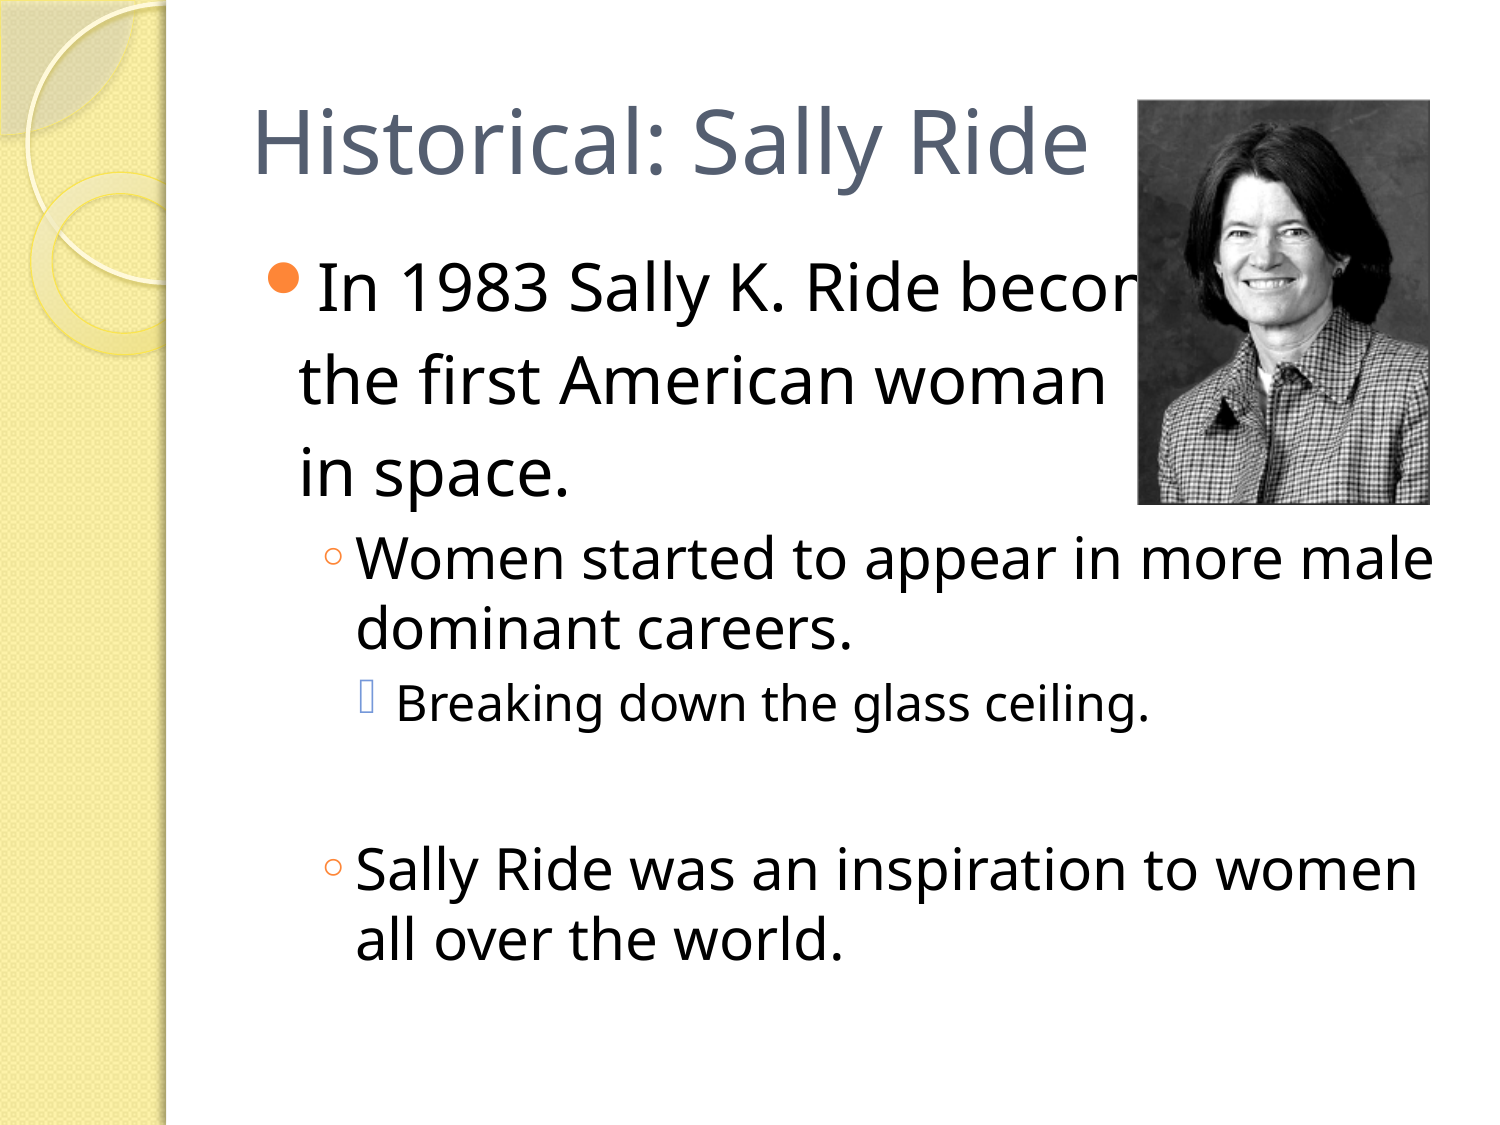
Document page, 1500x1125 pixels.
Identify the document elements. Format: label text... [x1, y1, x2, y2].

picture [1137, 99, 1430, 505]
title Historical: Sally Ride [235, 45, 1466, 233]
list In 1983 Sally K. Ride becomes the first American woman in space. Women started to appear in more male dominant careers. Breaking down the glass ceiling. Sally Ride was an inspiration to women all over the world. [235, 237, 1466, 1025]
